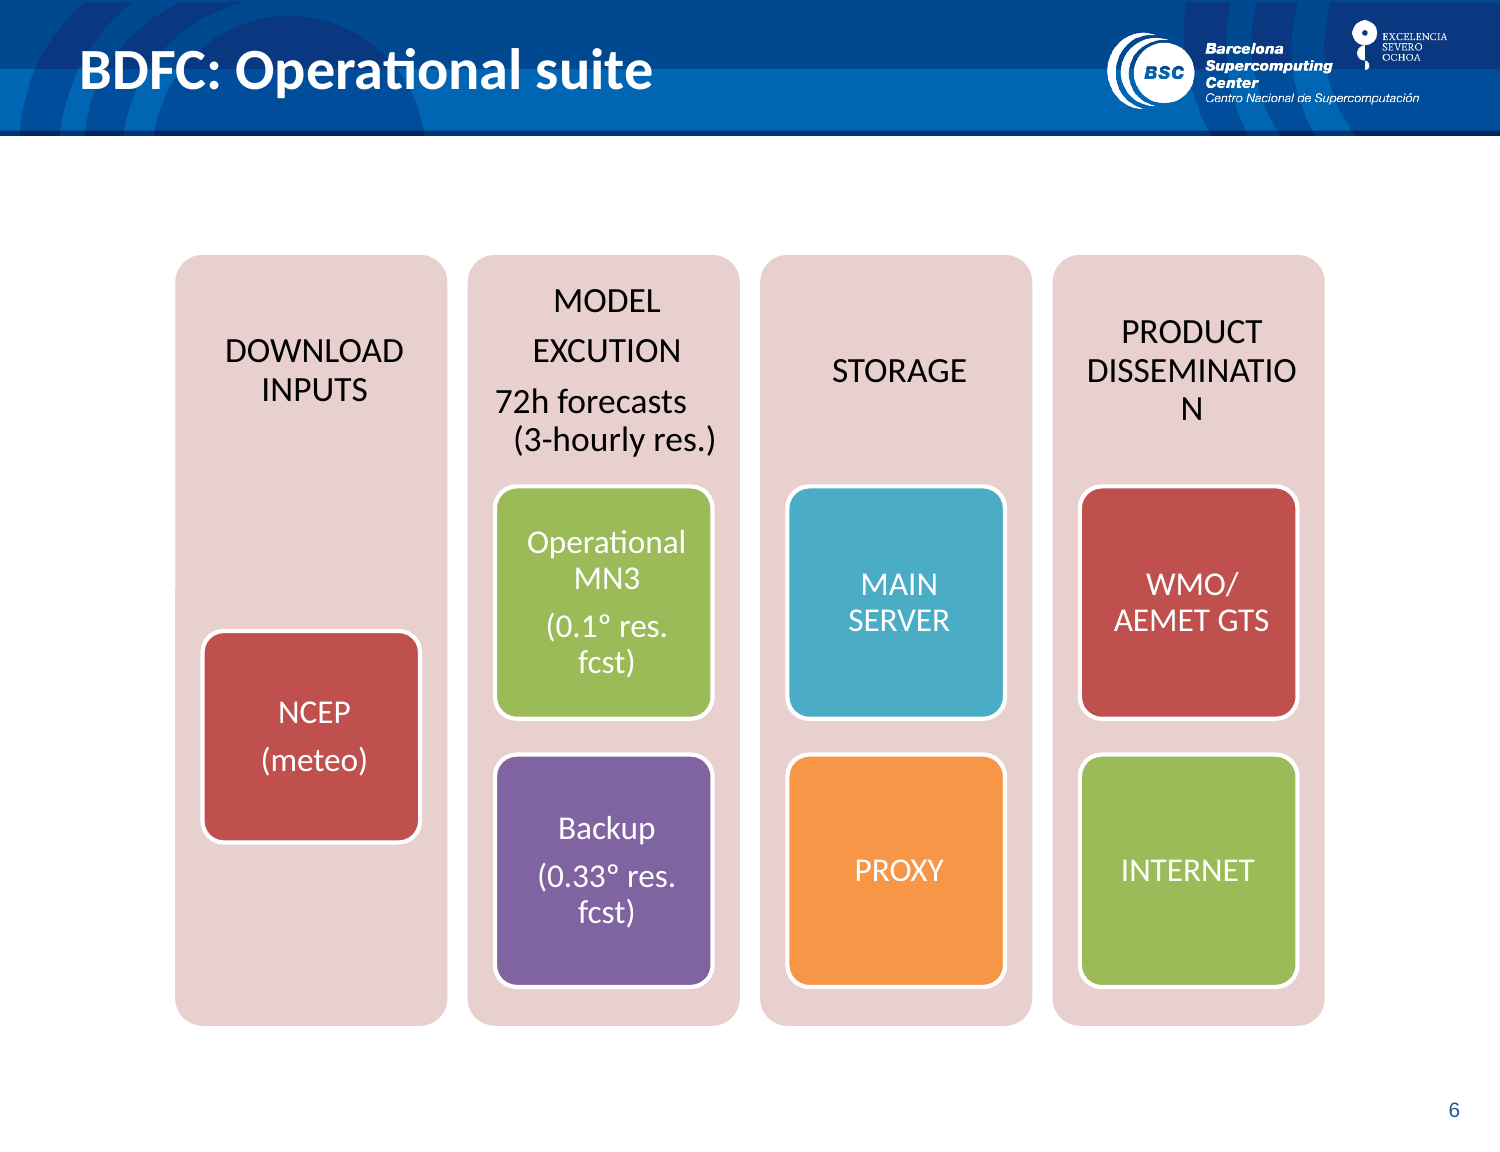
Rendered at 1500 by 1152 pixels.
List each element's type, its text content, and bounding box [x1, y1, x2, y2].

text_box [174, 254, 1326, 1026]
picture [0, 0, 1500, 136]
title BDFC: Operational suite [65, 23, 1150, 138]
